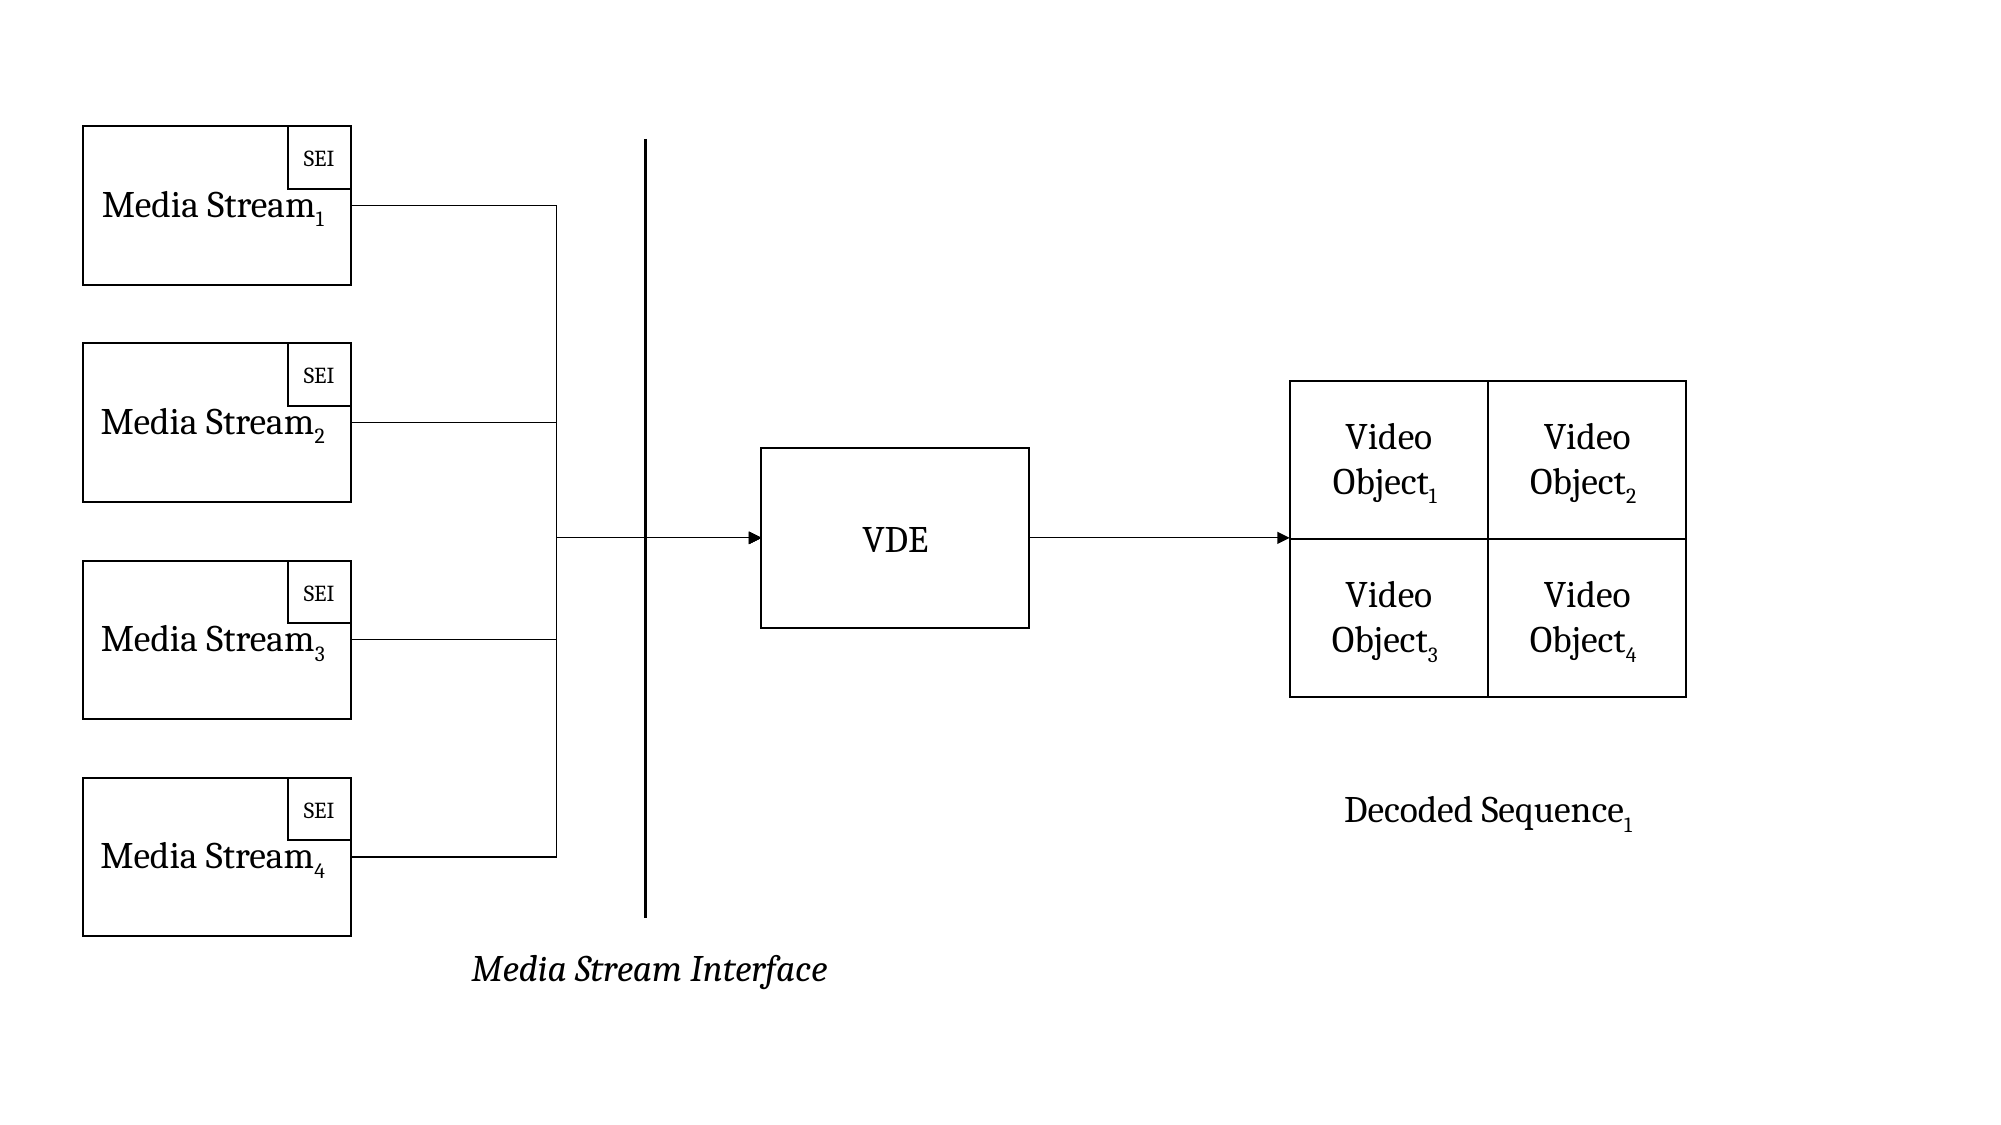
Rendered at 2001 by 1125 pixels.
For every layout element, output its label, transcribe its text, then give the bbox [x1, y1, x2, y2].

text_box Media Stream1 [82, 125, 352, 286]
text_box Media Stream2 [82, 342, 350, 503]
text_box Media Stream Interface [456, 936, 843, 996]
text_box SEI [287, 342, 350, 407]
text_box Media Stream4 [82, 777, 352, 937]
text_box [1289, 380, 1687, 698]
text_box Media Stream3 [82, 560, 350, 720]
text_box SEI [287, 125, 352, 190]
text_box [350, 205, 762, 422]
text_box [350, 537, 762, 857]
text_box Decoded Sequence1 [1329, 777, 1647, 844]
text_box SEI [287, 777, 350, 841]
text_box VDE [762, 447, 1030, 629]
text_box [350, 422, 762, 537]
text_box SEI [287, 560, 350, 624]
